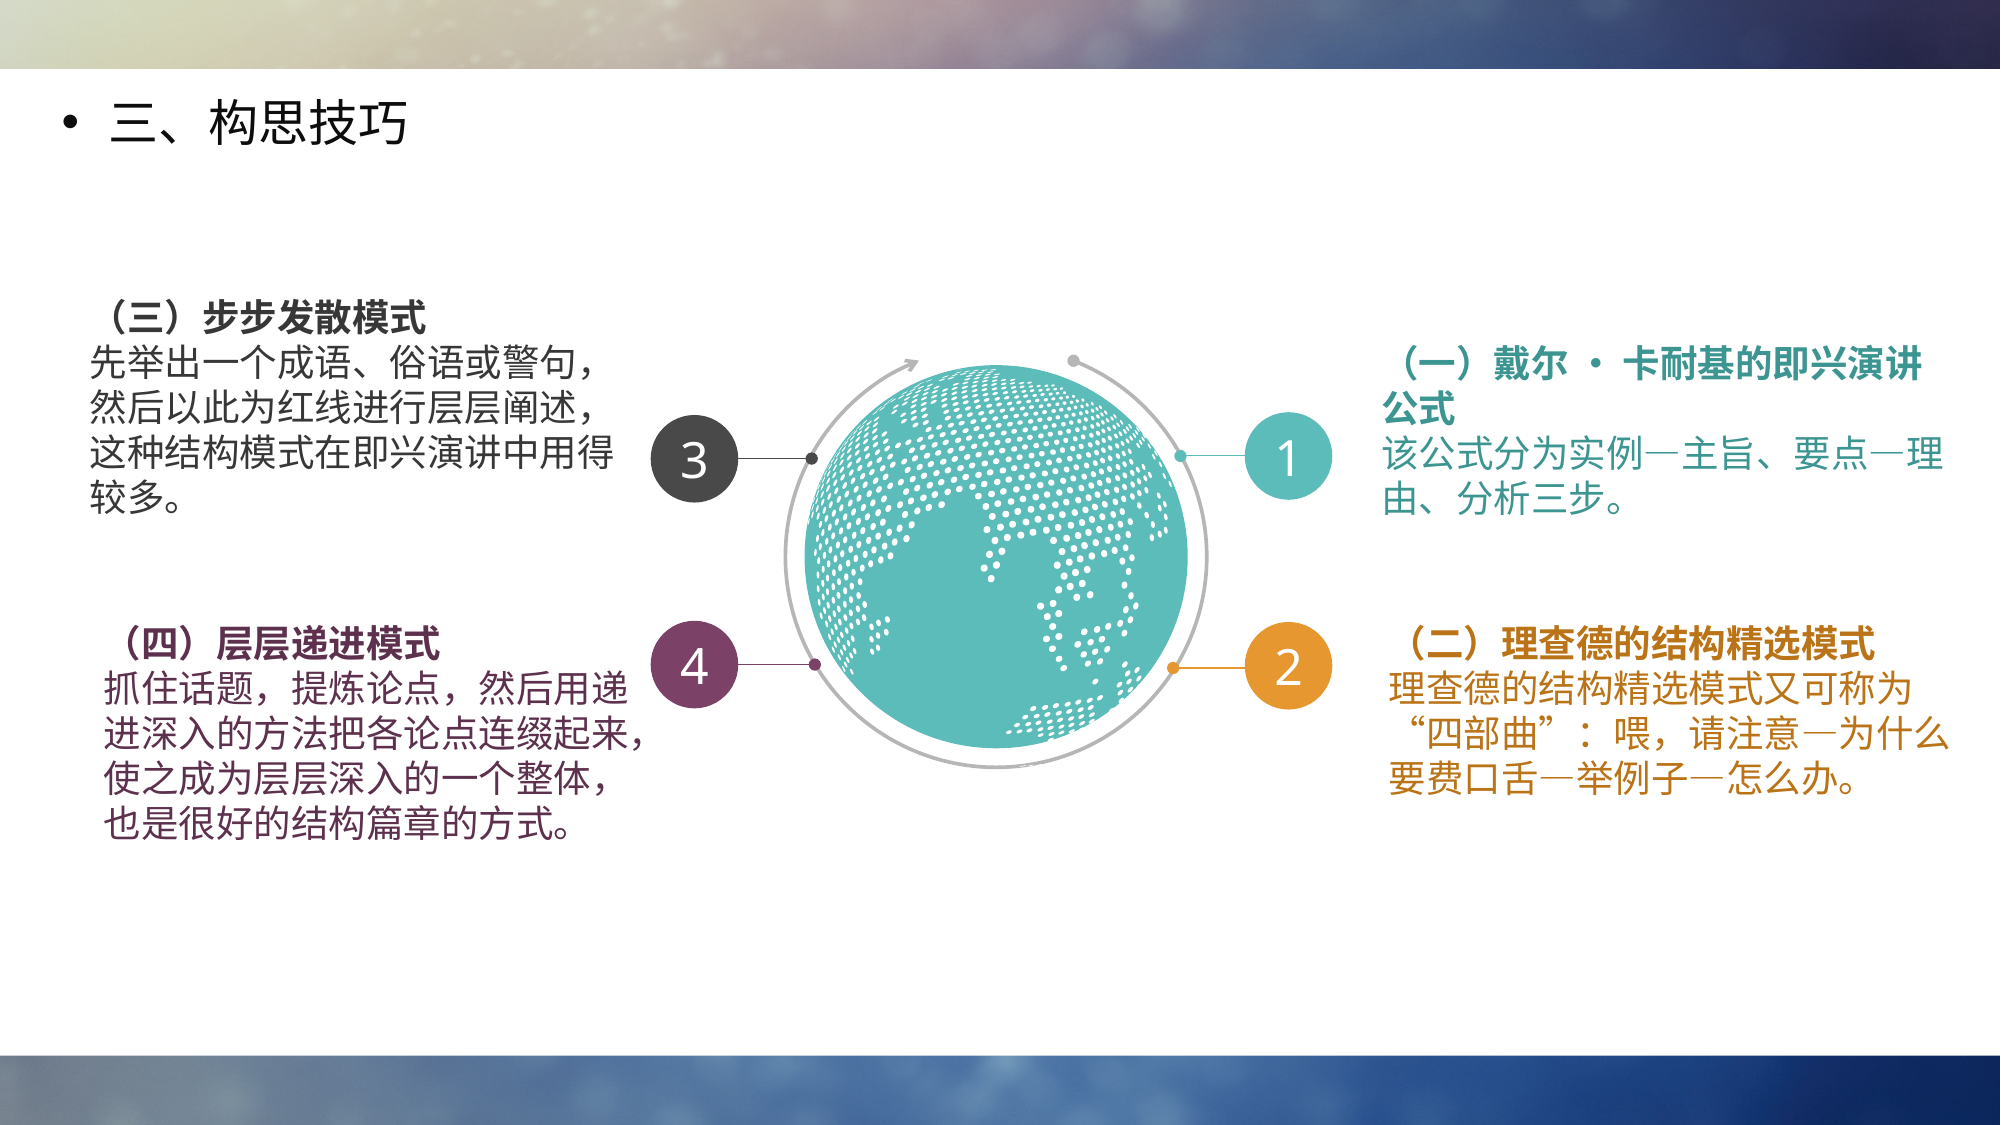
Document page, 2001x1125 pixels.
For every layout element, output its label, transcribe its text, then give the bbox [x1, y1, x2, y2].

text_box 三、构思技巧 [46, 84, 794, 160]
picture [0, 1056, 2000, 1125]
text_box 4 [666, 619, 740, 710]
text_box 2 [1243, 620, 1334, 711]
text_box （三）步步发散模式 先举出一个成语、俗语或警句，然后以此为红线进行层层阐述，这种结构模式在即兴演讲中用得较多。 [74, 286, 640, 527]
text_box （二）理查德的结构精选模式 理查德的结构精选模式又可称为“四部曲”：喂，请注意—为什么要费口舌—举例子—怎么办。 [1374, 612, 1969, 808]
text_box （一）戴尔 • 卡耐基的即兴演讲公式 该公式分为实例—主旨、要点—理由、分析三步。 [1366, 332, 1970, 528]
text_box 1 [1243, 411, 1334, 501]
picture [0, 0, 2000, 69]
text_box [785, 346, 1207, 768]
text_box （四）层层递进模式 抓住话题，提炼论点，然后用递进深入的方法把各论点连缀起来，使之成为层层深入的一个整体，也是很好的结构篇章的方式。 [89, 612, 666, 853]
text_box 3 [649, 413, 740, 504]
